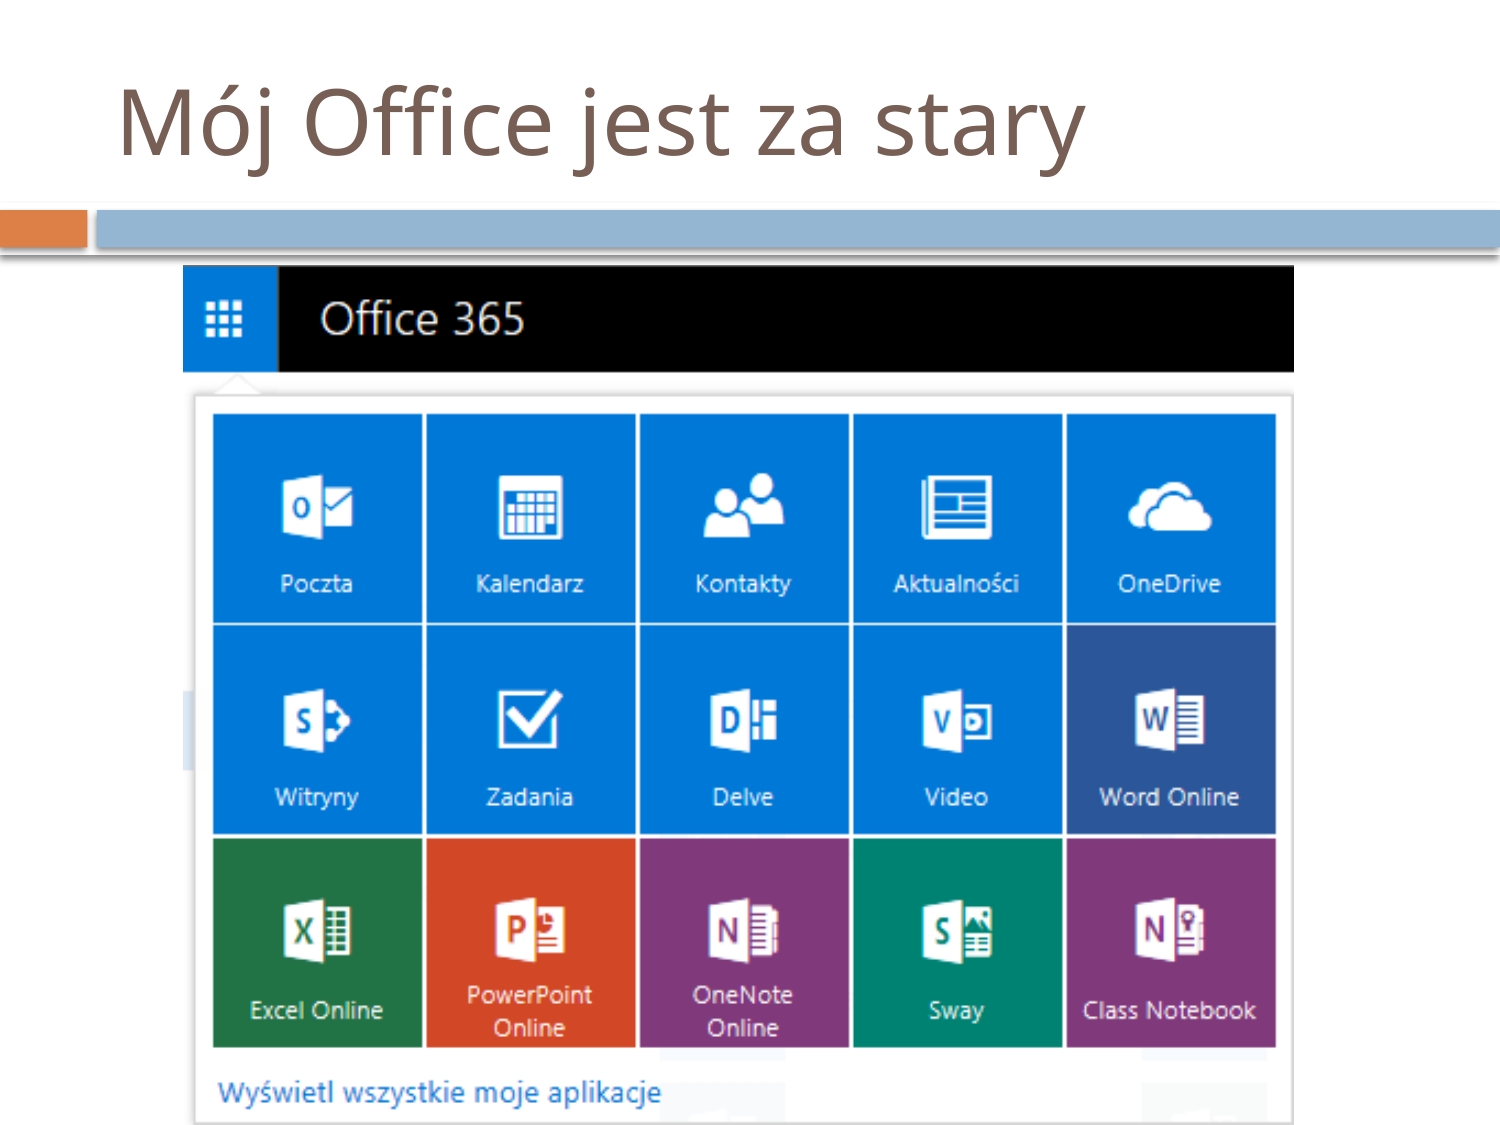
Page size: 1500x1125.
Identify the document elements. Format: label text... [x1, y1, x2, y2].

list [182, 264, 1294, 1125]
title Mój Office jest za stary [100, 37, 1438, 200]
